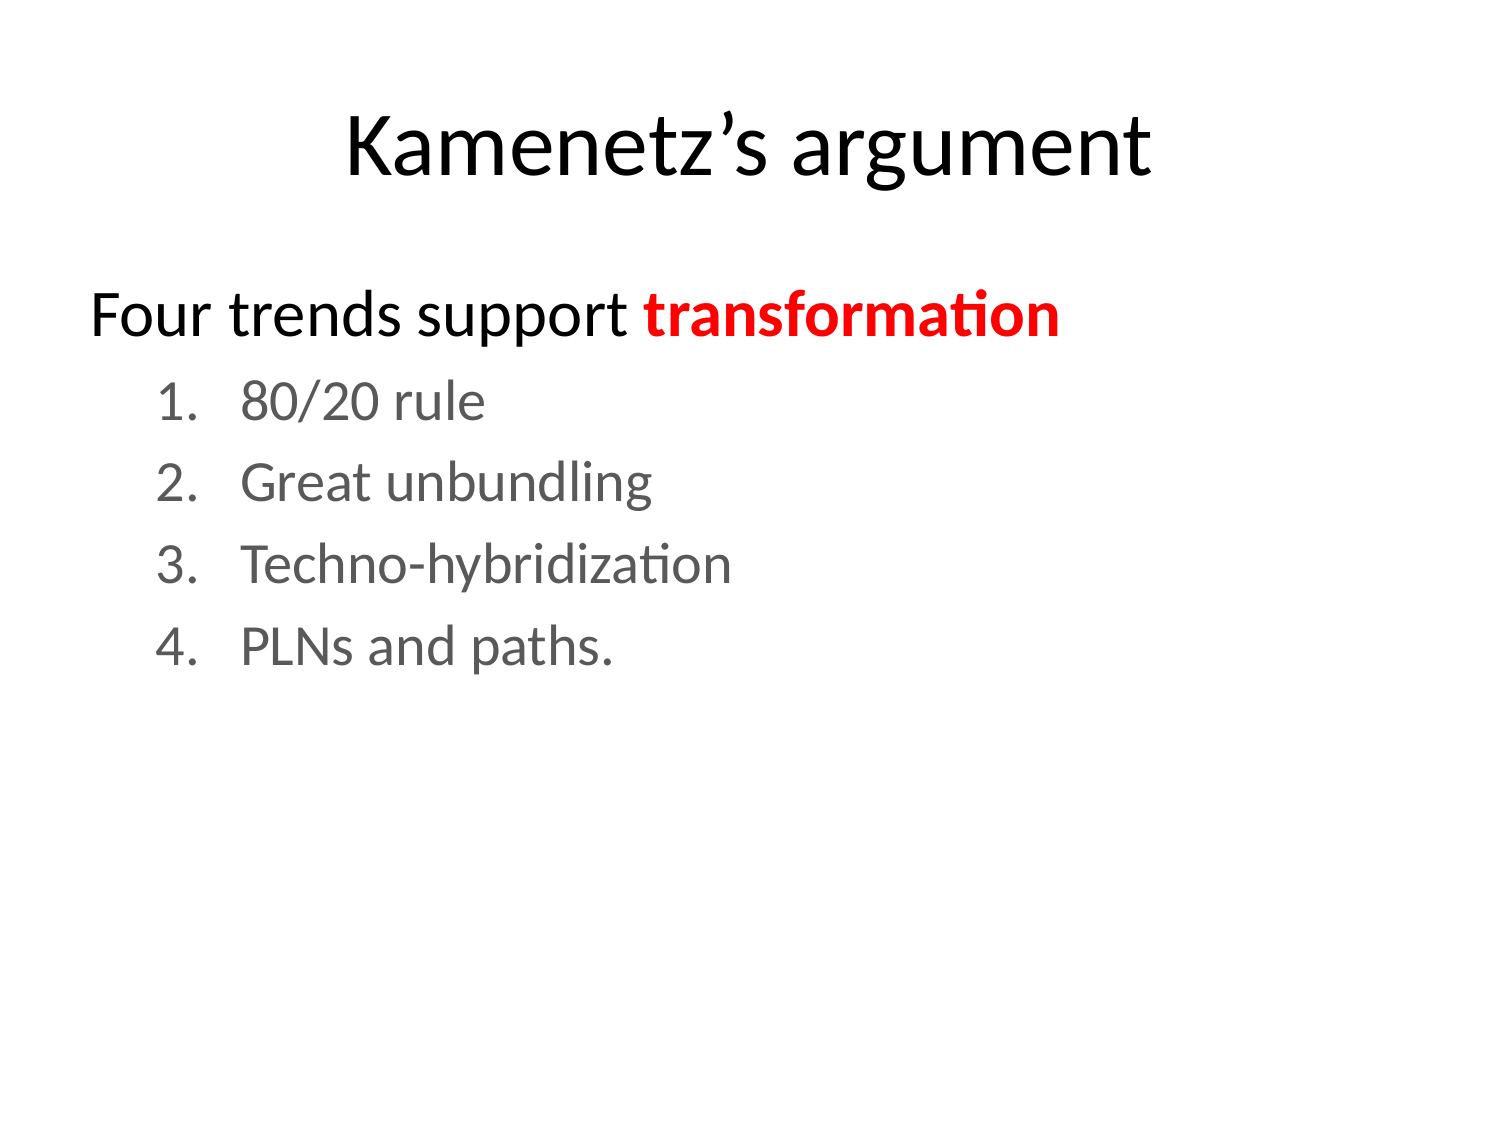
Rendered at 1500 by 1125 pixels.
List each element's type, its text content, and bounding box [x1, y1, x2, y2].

title Kamenetz’s argument [75, 45, 1425, 233]
list Four trends support transformation 80/20 rule Great unbundling Techno-hybridization PLNs and paths. [75, 262, 1425, 1005]
